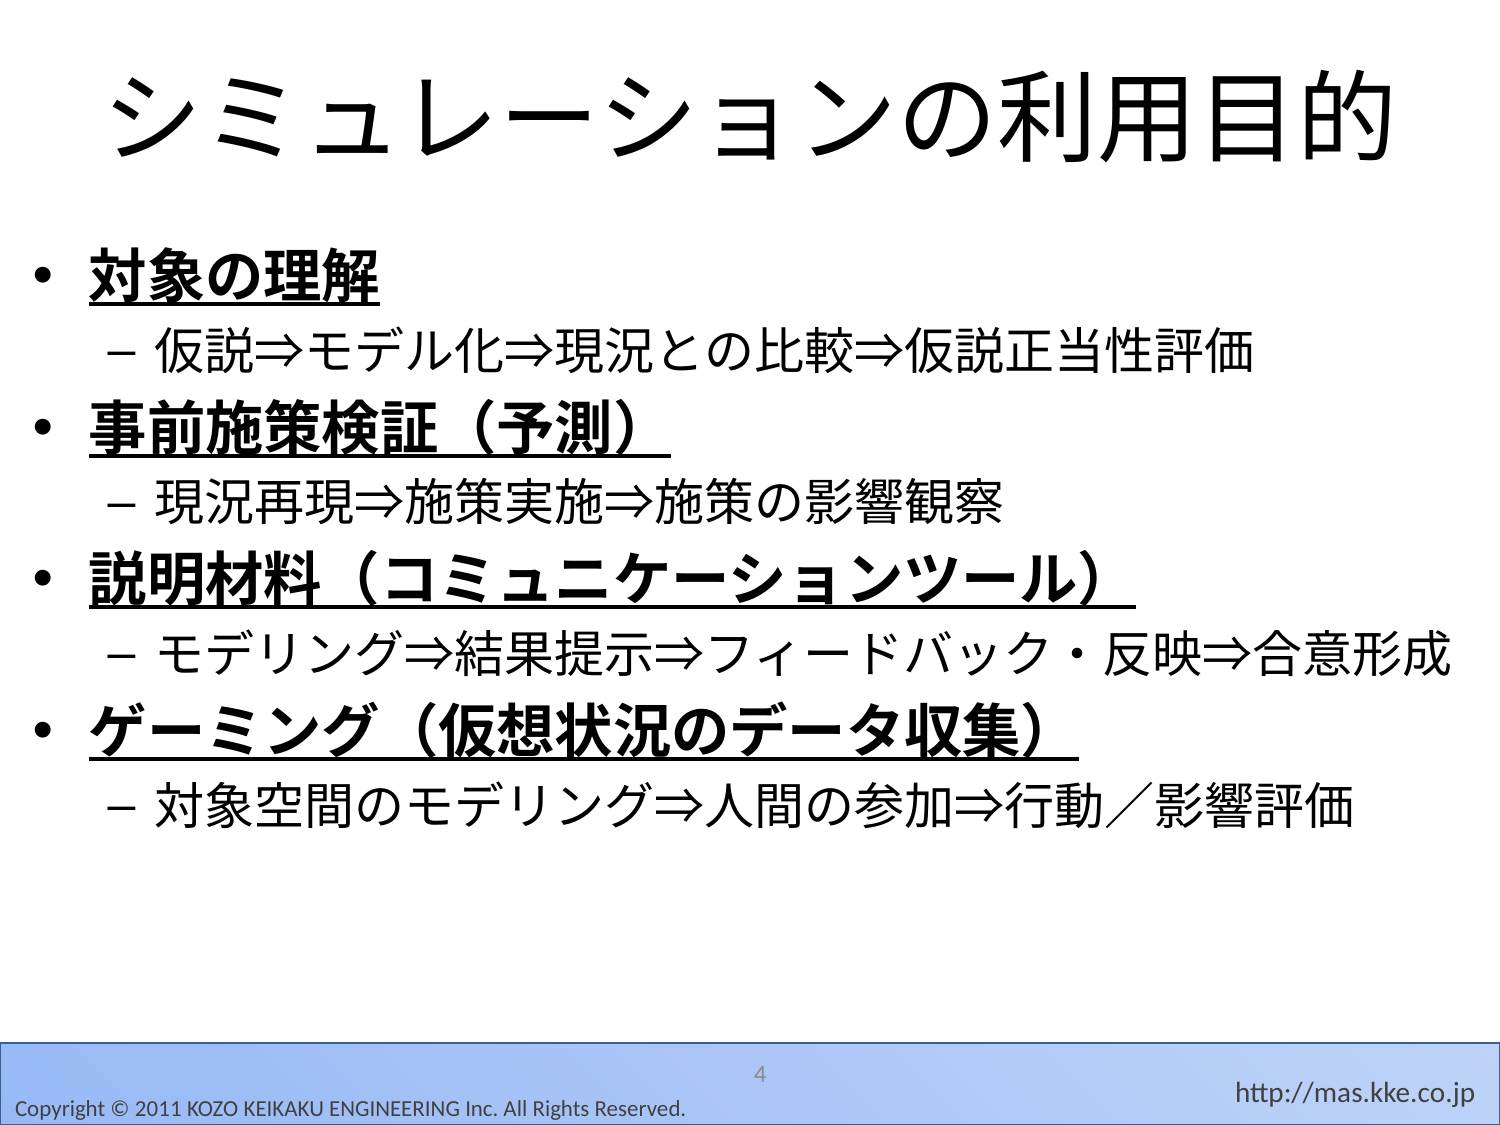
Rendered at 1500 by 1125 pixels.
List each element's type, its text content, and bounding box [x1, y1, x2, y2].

footer Copyright © 2011 KOZO KEIKAKU ENGINEERING Inc. All Rights Reserved. [0, 1088, 988, 1125]
slide_number 4 [653, 1042, 868, 1103]
title シミュレーションの利用目的 [75, 45, 1425, 185]
list 対象の理解 仮説⇒モデル化⇒現況との比較⇒仮説正当性評価 事前施策検証（予測） 現況再現⇒施策実施⇒施策の影響観察 説明材料（コミュニケーションツール） モデリング⇒結果提示⇒フィードバック・反映⇒合意形成 ゲーミング（仮想状況のデータ収集） 対象空間のモデリング⇒人間の参加⇒行動／影響評価 [17, 231, 1500, 1024]
